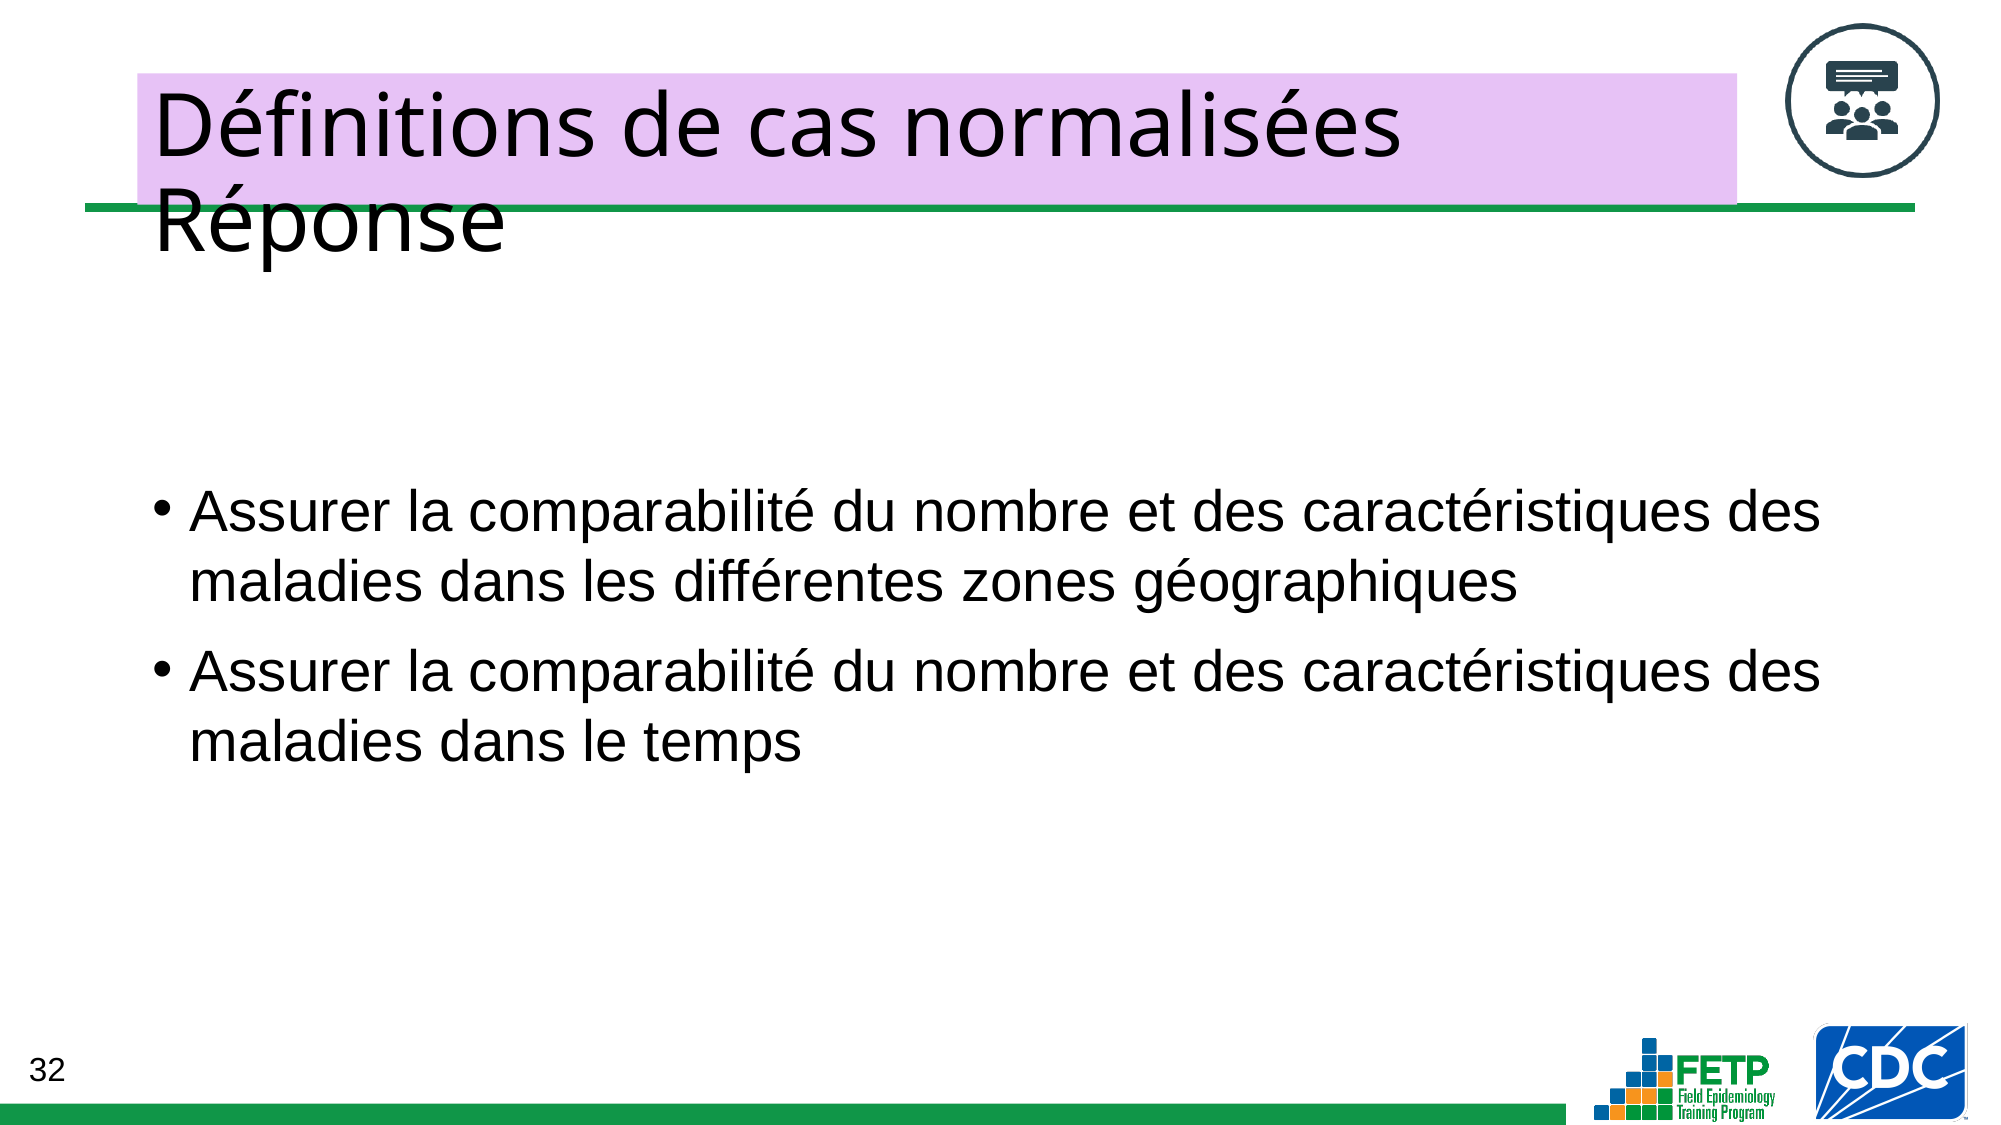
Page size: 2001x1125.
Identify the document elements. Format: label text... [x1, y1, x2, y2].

picture [1785, 23, 1940, 178]
title Définitions de cas normalisées Réponse [137, 73, 1738, 205]
picture [1594, 1038, 1775, 1122]
picture [1813, 1023, 1968, 1122]
list Assurer la comparabilité du nombre et des caractéristiques des maladies dans les différentes zones géographiques Assurer la comparabilité du nombre et des caractéristiques des maladies dans le temps [137, 242, 1863, 1004]
